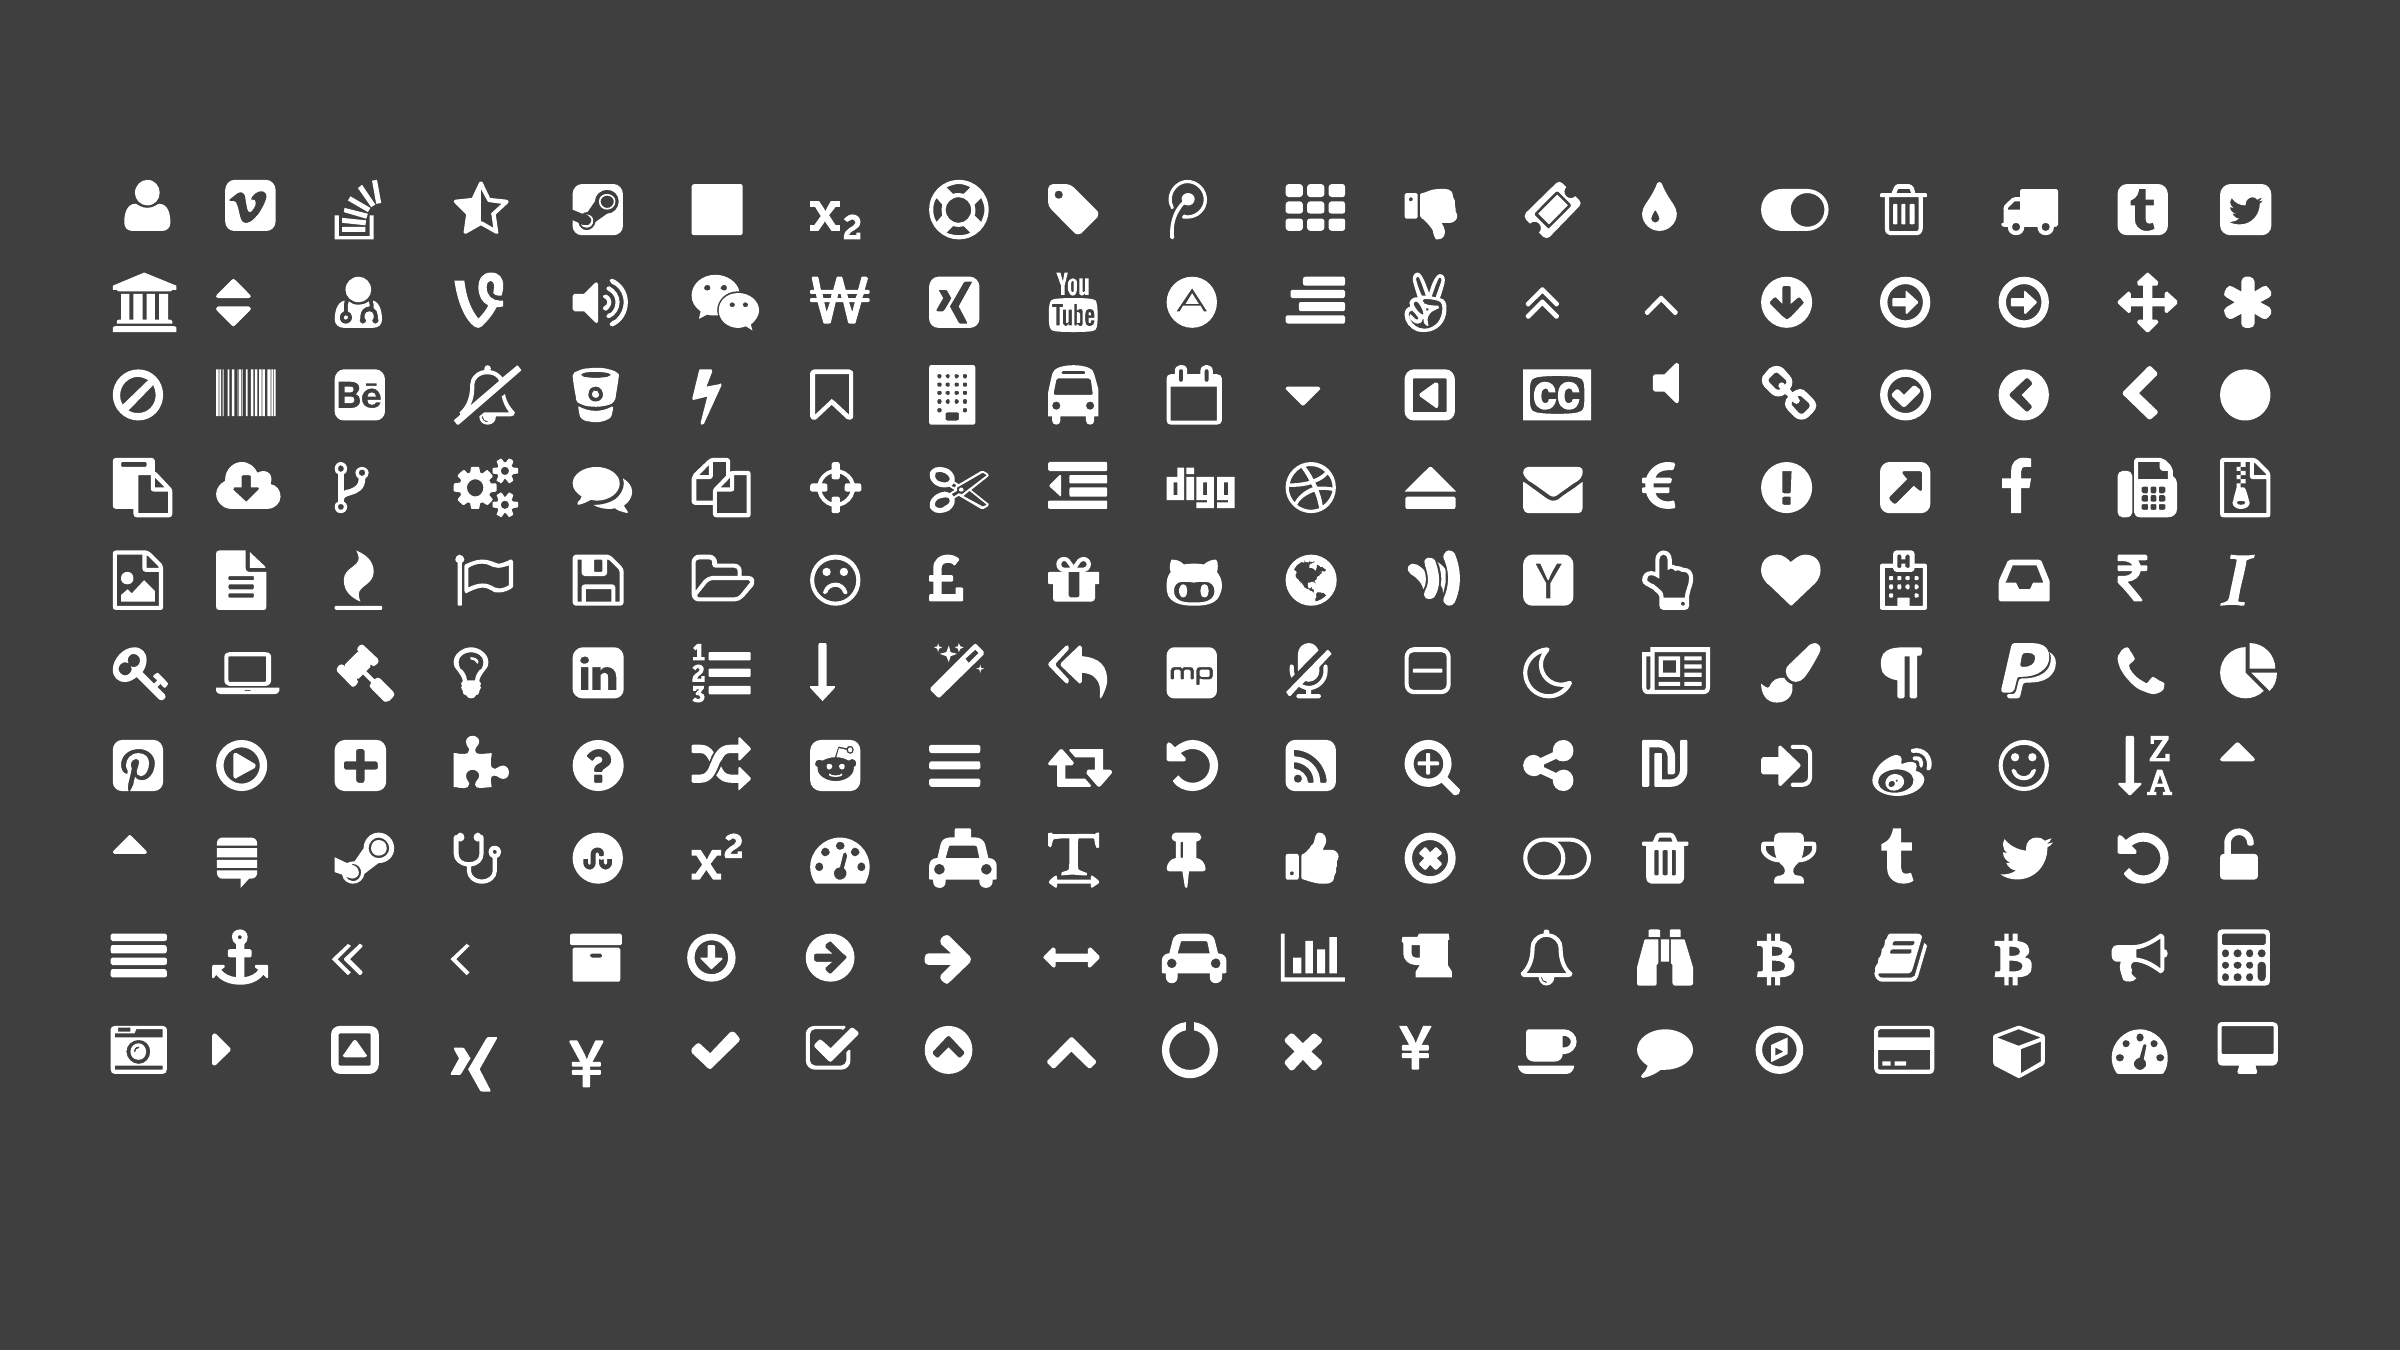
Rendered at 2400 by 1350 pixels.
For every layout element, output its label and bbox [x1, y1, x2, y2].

text_box [331, 1025, 379, 1074]
text_box [112, 326, 177, 333]
text_box [453, 458, 519, 518]
text_box [1166, 647, 1217, 699]
text_box [453, 832, 502, 884]
text_box [1523, 466, 1583, 497]
text_box [1307, 184, 1325, 198]
text_box [1048, 556, 1100, 602]
text_box [578, 406, 614, 423]
text_box [1910, 748, 1932, 771]
text_box [2117, 272, 2178, 333]
text_box [1637, 939, 1659, 986]
text_box [1280, 933, 1345, 982]
text_box [708, 685, 751, 695]
text_box [334, 215, 374, 240]
text_box [453, 735, 509, 789]
text_box [216, 550, 267, 610]
text_box [1994, 933, 2032, 986]
text_box [1523, 647, 1572, 699]
text_box [2220, 742, 2255, 762]
text_box [2220, 554, 2255, 606]
text_box [1079, 278, 1089, 296]
text_box [1874, 933, 1927, 982]
text_box [572, 647, 624, 699]
text_box [1307, 201, 1325, 214]
text_box [1998, 276, 2049, 328]
text_box [1048, 298, 1098, 333]
text_box [929, 828, 997, 888]
text_box [1998, 739, 2049, 792]
text_box [976, 664, 985, 673]
text_box [1069, 487, 1108, 497]
text_box [2111, 933, 2168, 982]
text_box [810, 462, 862, 514]
text_box [691, 554, 755, 602]
text_box [2220, 828, 2258, 880]
text_box [1186, 476, 1195, 501]
text_box [1166, 832, 1206, 888]
text_box [1757, 933, 1795, 986]
text_box [924, 1025, 973, 1074]
text_box [216, 278, 251, 299]
text_box [1654, 739, 1688, 787]
text_box [2118, 735, 2142, 796]
text_box [110, 933, 167, 942]
text_box [569, 1040, 604, 1088]
text_box [691, 1031, 740, 1070]
text_box [216, 306, 251, 327]
text_box [1880, 276, 1931, 328]
text_box [1880, 369, 1932, 421]
text_box [572, 832, 623, 884]
text_box [342, 179, 382, 232]
text_box [2220, 647, 2264, 699]
text_box [216, 461, 281, 509]
text_box [1407, 550, 1460, 606]
text_box [593, 478, 633, 514]
text_box [1069, 475, 1108, 484]
text_box [345, 276, 372, 303]
text_box [112, 369, 164, 421]
text_box [1048, 461, 1108, 472]
text_box [1161, 1022, 1218, 1079]
text_box [1874, 1025, 1935, 1074]
text_box [1761, 462, 1813, 514]
text_box [1642, 550, 1694, 610]
text_box [2217, 1022, 2278, 1074]
text_box [1525, 287, 1559, 307]
text_box [1048, 875, 1100, 888]
text_box [225, 179, 276, 231]
text_box [2224, 276, 2272, 328]
text_box [1048, 832, 1100, 876]
text_box [453, 365, 522, 425]
text_box [1404, 739, 1460, 796]
text_box [1048, 500, 1108, 509]
text_box [692, 369, 722, 425]
text_box [2122, 366, 2158, 420]
text_box [1166, 365, 1222, 425]
text_box [1302, 276, 1346, 286]
text_box [1660, 939, 1694, 986]
text_box [453, 181, 509, 234]
text_box [1642, 461, 1676, 509]
text_box [237, 369, 243, 417]
text_box [2220, 457, 2271, 518]
text_box [1404, 832, 1456, 884]
text_box [450, 1047, 471, 1075]
text_box [1652, 362, 1679, 404]
text_box [570, 933, 622, 946]
text_box [2001, 643, 2056, 699]
text_box [1520, 929, 1573, 986]
text_box [1880, 184, 1927, 236]
text_box [134, 179, 160, 206]
text_box [1049, 475, 1062, 497]
text_box [334, 605, 383, 610]
text_box [1761, 832, 1817, 884]
text_box [1285, 184, 1303, 198]
text_box [1301, 832, 1339, 884]
text_box [1880, 462, 1931, 514]
text_box [1526, 1029, 1577, 1062]
text_box [1286, 649, 1332, 699]
text_box [572, 947, 621, 982]
text_box [1048, 749, 1091, 787]
text_box [1523, 369, 1592, 421]
text_box [1881, 828, 1914, 884]
text_box [572, 282, 599, 323]
text_box [2117, 470, 2133, 518]
text_box [454, 272, 504, 328]
text_box [1048, 184, 1099, 235]
text_box [1755, 1025, 1804, 1074]
text_box [930, 643, 984, 698]
text_box [110, 969, 167, 978]
text_box [468, 1037, 497, 1092]
text_box [116, 293, 173, 324]
text_box [1285, 739, 1336, 792]
text_box [1761, 365, 1817, 420]
text_box [343, 550, 374, 602]
text_box [1196, 476, 1214, 509]
text_box [691, 184, 743, 236]
text_box [1523, 481, 1583, 514]
text_box [110, 957, 167, 966]
text_box [1043, 947, 1100, 968]
text_box [112, 739, 164, 792]
text_box [1785, 643, 1821, 682]
text_box [708, 668, 751, 677]
text_box [691, 849, 722, 880]
text_box [1048, 365, 1099, 425]
text_box [1880, 647, 1923, 699]
text_box [1405, 496, 1456, 509]
text_box [814, 1027, 859, 1062]
text_box [2249, 643, 2276, 669]
text_box [1998, 369, 2049, 421]
text_box [216, 870, 258, 888]
text_box [2134, 457, 2178, 518]
text_box [708, 652, 751, 661]
text_box [1404, 369, 1455, 421]
text_box [929, 744, 981, 754]
text_box [1166, 739, 1219, 792]
text_box [1285, 218, 1303, 231]
text_box [334, 832, 395, 884]
text_box [1648, 929, 1661, 937]
text_box [1523, 554, 1574, 606]
text_box [691, 457, 751, 518]
text_box [572, 554, 624, 606]
text_box [464, 559, 514, 594]
text_box [212, 929, 269, 985]
text_box [2220, 369, 2271, 421]
text_box [1517, 1065, 1575, 1074]
text_box [1166, 467, 1185, 501]
text_box [1993, 1025, 2045, 1079]
text_box [1998, 559, 2050, 602]
text_box [216, 859, 258, 868]
text_box [1161, 933, 1227, 984]
text_box [112, 834, 147, 854]
text_box [609, 278, 628, 327]
text_box [1217, 476, 1235, 509]
text_box [1404, 272, 1447, 333]
text_box [1761, 276, 1813, 328]
text_box [572, 367, 619, 407]
text_box [1048, 645, 1069, 684]
text_box [929, 179, 989, 240]
text_box [1069, 749, 1113, 787]
text_box [216, 848, 258, 858]
text_box [2001, 189, 2059, 236]
text_box [1761, 188, 1829, 231]
text_box [344, 943, 363, 975]
text_box [1523, 837, 1592, 880]
text_box [924, 935, 971, 984]
text_box [331, 943, 351, 975]
text_box [929, 554, 964, 602]
text_box [572, 184, 623, 236]
text_box [334, 369, 385, 421]
text_box [267, 369, 276, 417]
text_box [1637, 1029, 1694, 1079]
text_box [259, 369, 265, 417]
text_box [810, 369, 854, 420]
text_box [1399, 1025, 1432, 1070]
text_box [216, 837, 258, 846]
text_box [1290, 289, 1346, 299]
text_box [1168, 179, 1208, 219]
text_box [334, 462, 369, 514]
text_box [1285, 462, 1336, 514]
text_box [1047, 1037, 1096, 1069]
text_box [691, 274, 760, 331]
text_box [687, 933, 736, 982]
text_box [1669, 929, 1681, 937]
text_box [1872, 754, 1925, 796]
text_box [810, 837, 870, 884]
text_box [2117, 832, 2169, 884]
text_box [1523, 739, 1574, 792]
text_box [1404, 193, 1418, 219]
text_box [810, 739, 861, 792]
text_box [1524, 181, 1581, 239]
text_box [334, 300, 383, 328]
text_box [810, 643, 835, 702]
text_box [810, 276, 870, 324]
text_box [1420, 188, 1458, 240]
text_box [1761, 554, 1821, 606]
text_box [1401, 933, 1452, 978]
text_box [692, 664, 705, 682]
text_box [1166, 276, 1217, 328]
text_box [929, 466, 989, 514]
text_box [1328, 218, 1346, 231]
text_box [1404, 647, 1451, 695]
text_box [805, 933, 855, 982]
text_box [1642, 182, 1677, 231]
text_box [112, 272, 177, 292]
text_box [112, 457, 173, 518]
text_box [216, 369, 224, 417]
text_box [1642, 739, 1676, 787]
text_box [1285, 201, 1303, 214]
text_box [2117, 554, 2148, 602]
text_box [1307, 218, 1325, 231]
text_box [1166, 559, 1222, 606]
text_box [1642, 647, 1711, 695]
text_box [2000, 837, 2054, 880]
text_box [2002, 457, 2032, 514]
text_box [1328, 201, 1346, 214]
text_box [2117, 647, 2165, 695]
text_box [455, 554, 465, 606]
text_box [691, 737, 751, 791]
text_box [2217, 929, 2270, 986]
text_box [2147, 769, 2173, 796]
text_box [929, 276, 980, 328]
text_box [1297, 643, 1319, 672]
text_box [929, 761, 981, 770]
text_box [453, 647, 489, 699]
text_box [1790, 744, 1813, 787]
text_box [2220, 184, 2272, 236]
text_box [450, 943, 470, 975]
text_box [603, 294, 612, 311]
text_box [1880, 550, 1927, 610]
text_box [250, 369, 258, 417]
text_box [810, 554, 861, 606]
text_box [124, 203, 171, 231]
text_box [1067, 278, 1077, 296]
text_box [1285, 554, 1337, 606]
text_box [1060, 645, 1108, 699]
text_box [212, 1033, 231, 1066]
text_box [1170, 193, 1195, 240]
text_box [1761, 677, 1793, 703]
text_box [810, 201, 840, 231]
text_box [929, 365, 976, 425]
text_box [805, 1025, 851, 1070]
text_box [1284, 1033, 1323, 1071]
text_box [2111, 1029, 2168, 1074]
text_box [693, 643, 705, 661]
text_box [1186, 467, 1195, 475]
text_box [724, 833, 742, 859]
text_box [1056, 272, 1068, 295]
text_box [1298, 302, 1346, 312]
text_box [224, 652, 272, 686]
text_box [606, 286, 620, 318]
text_box [2117, 184, 2168, 236]
text_box [1285, 853, 1299, 880]
text_box [216, 739, 268, 792]
text_box [1328, 184, 1346, 198]
text_box [1644, 295, 1678, 315]
text_box [2251, 672, 2277, 691]
text_box [572, 466, 620, 505]
text_box [110, 945, 167, 954]
text_box [572, 739, 624, 792]
text_box [1642, 832, 1689, 884]
text_box [692, 685, 705, 703]
text_box [1404, 467, 1456, 492]
text_box [1525, 299, 1559, 319]
text_box [112, 647, 169, 701]
text_box [1285, 315, 1346, 324]
text_box [112, 550, 164, 610]
text_box [1285, 386, 1321, 406]
text_box [231, 369, 235, 417]
text_box [929, 778, 981, 787]
text_box [843, 214, 861, 240]
text_box [216, 687, 280, 695]
text_box [334, 739, 387, 792]
text_box [336, 644, 395, 702]
text_box [1761, 745, 1801, 786]
text_box [110, 1025, 167, 1074]
text_box [2149, 735, 2170, 762]
